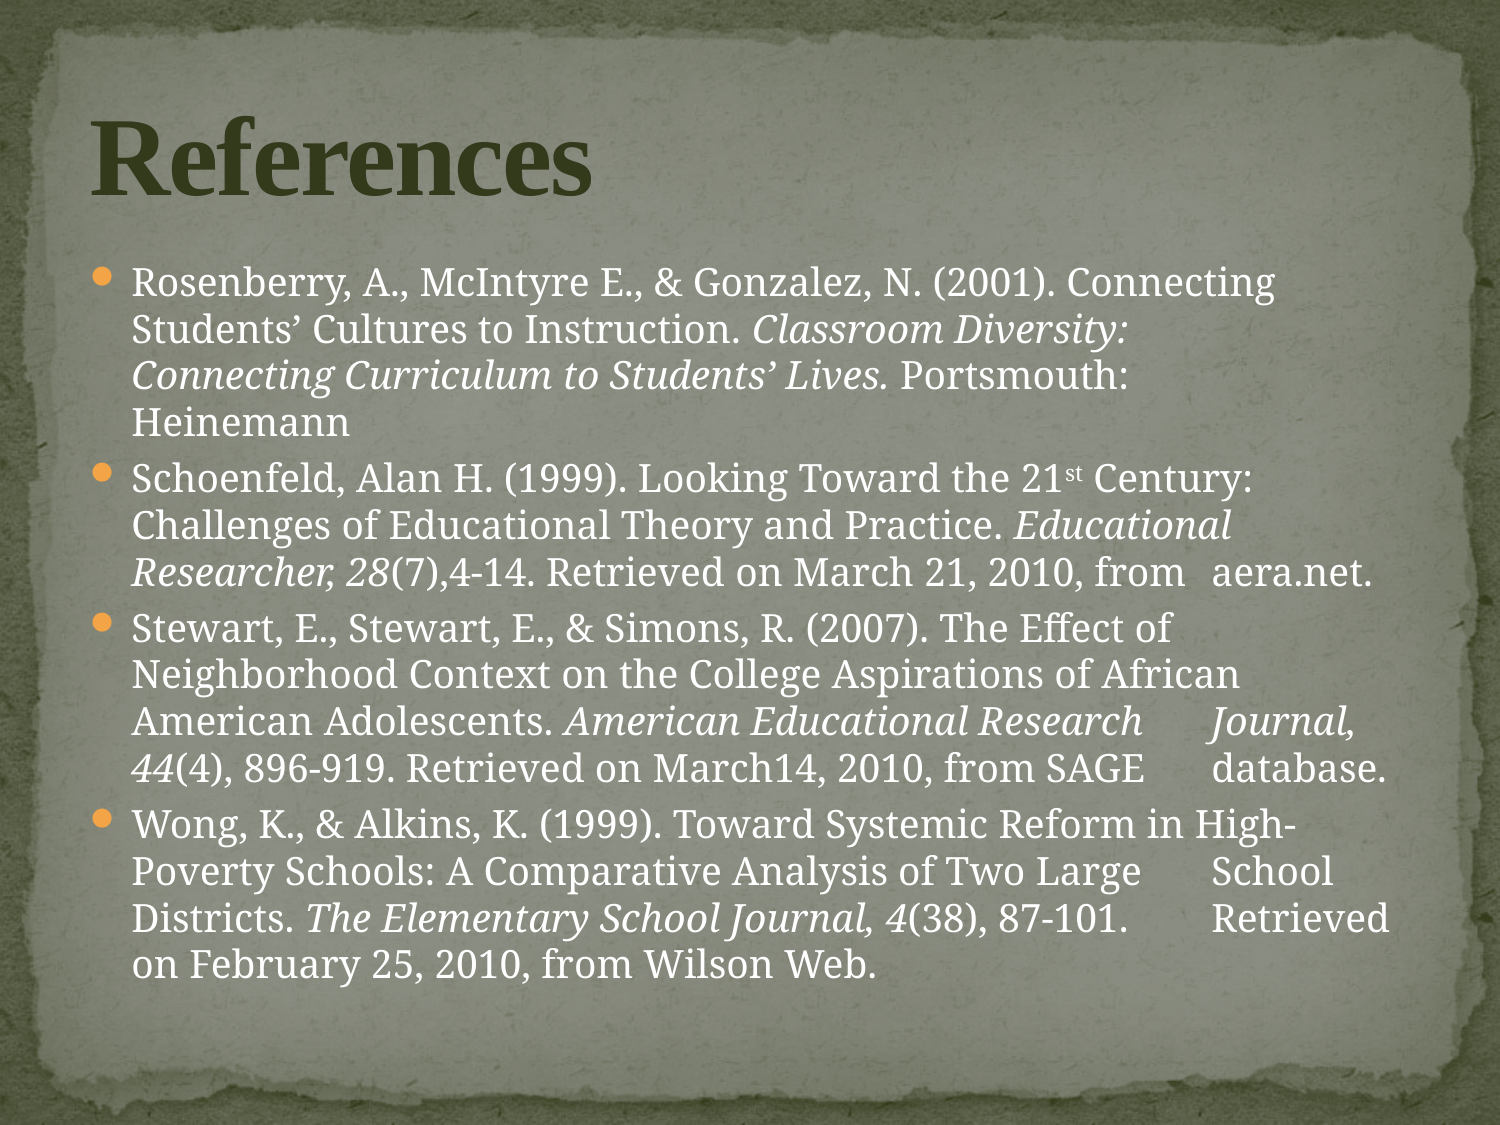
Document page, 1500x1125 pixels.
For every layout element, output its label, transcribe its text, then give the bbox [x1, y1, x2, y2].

list Rosenberry, A., McIntyre E., & Gonzalez, N. (2001). Connecting Students’ Cultures to Instruction. Classroom Diversity: Connecting Curriculum to Students’ Lives. Portsmouth: Heinemann Schoenfeld, Alan H. (1999). Looking Toward the 21st Century: Challenges of Educational Theory and Practice. Educational Researcher, 28(7),4-14. Retrieved on March 21, 2010, from aera.net. Stewart, E., Stewart, E., & Simons, R. (2007). The Effect of Neighborhood Context on the College Aspirations of African American Adolescents. American Educational Research Journal, 44(4), 896-919. Retrieved on March14, 2010, from SAGE database. Wong, K., & Alkins, K. (1999). Toward Systemic Reform in High- Poverty Schools: A Comparative Analysis of Two Large School Districts. The Elementary School Journal, 4(38), 87-101. Retrieved on February 25, 2010, from Wilson Web. [75, 249, 1425, 1000]
title References [74, 24, 1425, 225]
